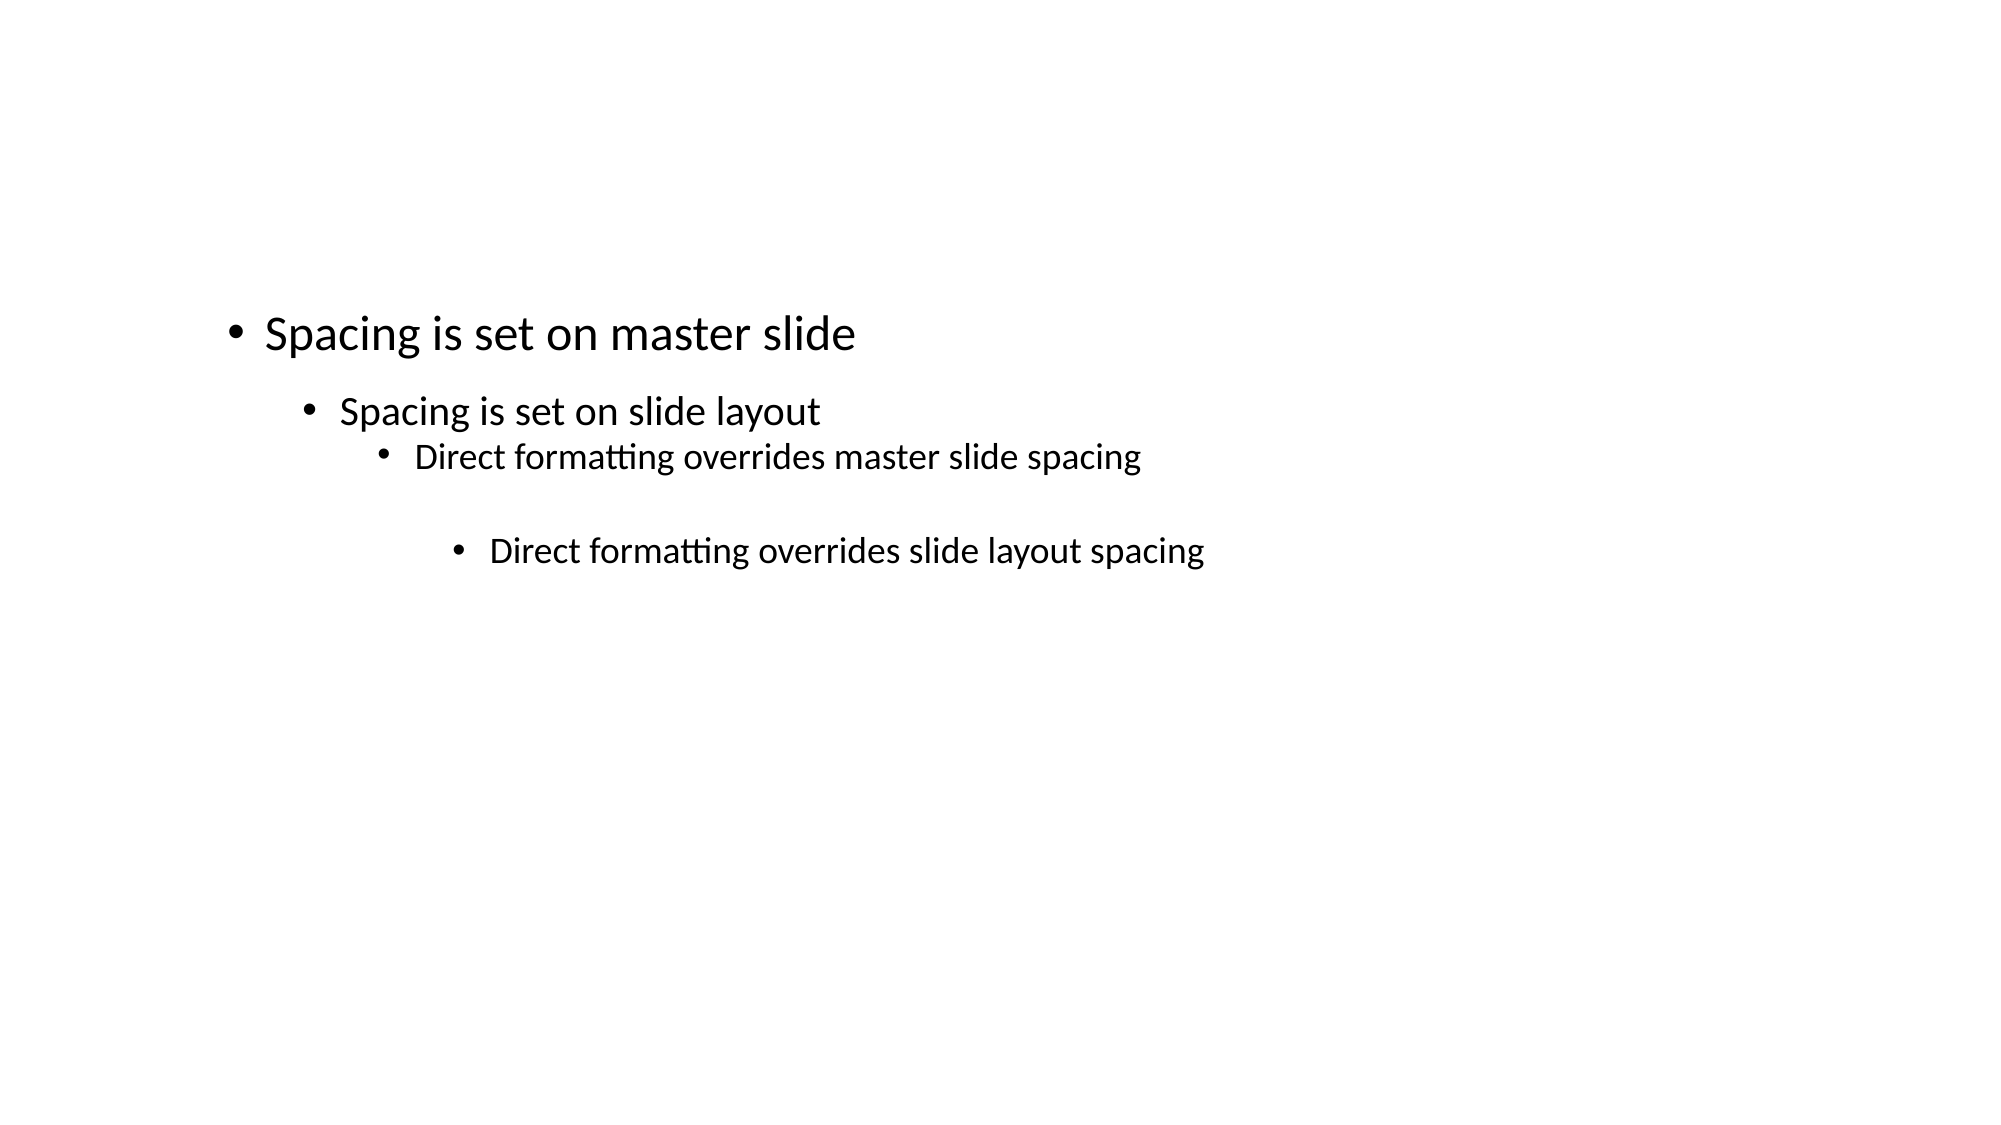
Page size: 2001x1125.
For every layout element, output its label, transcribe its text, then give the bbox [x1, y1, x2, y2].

list Spacing is set on master slide Spacing is set on slide layout Direct formatting overrides master slide spacing Direct formatting overrides slide layout spacing [137, 299, 1863, 1014]
